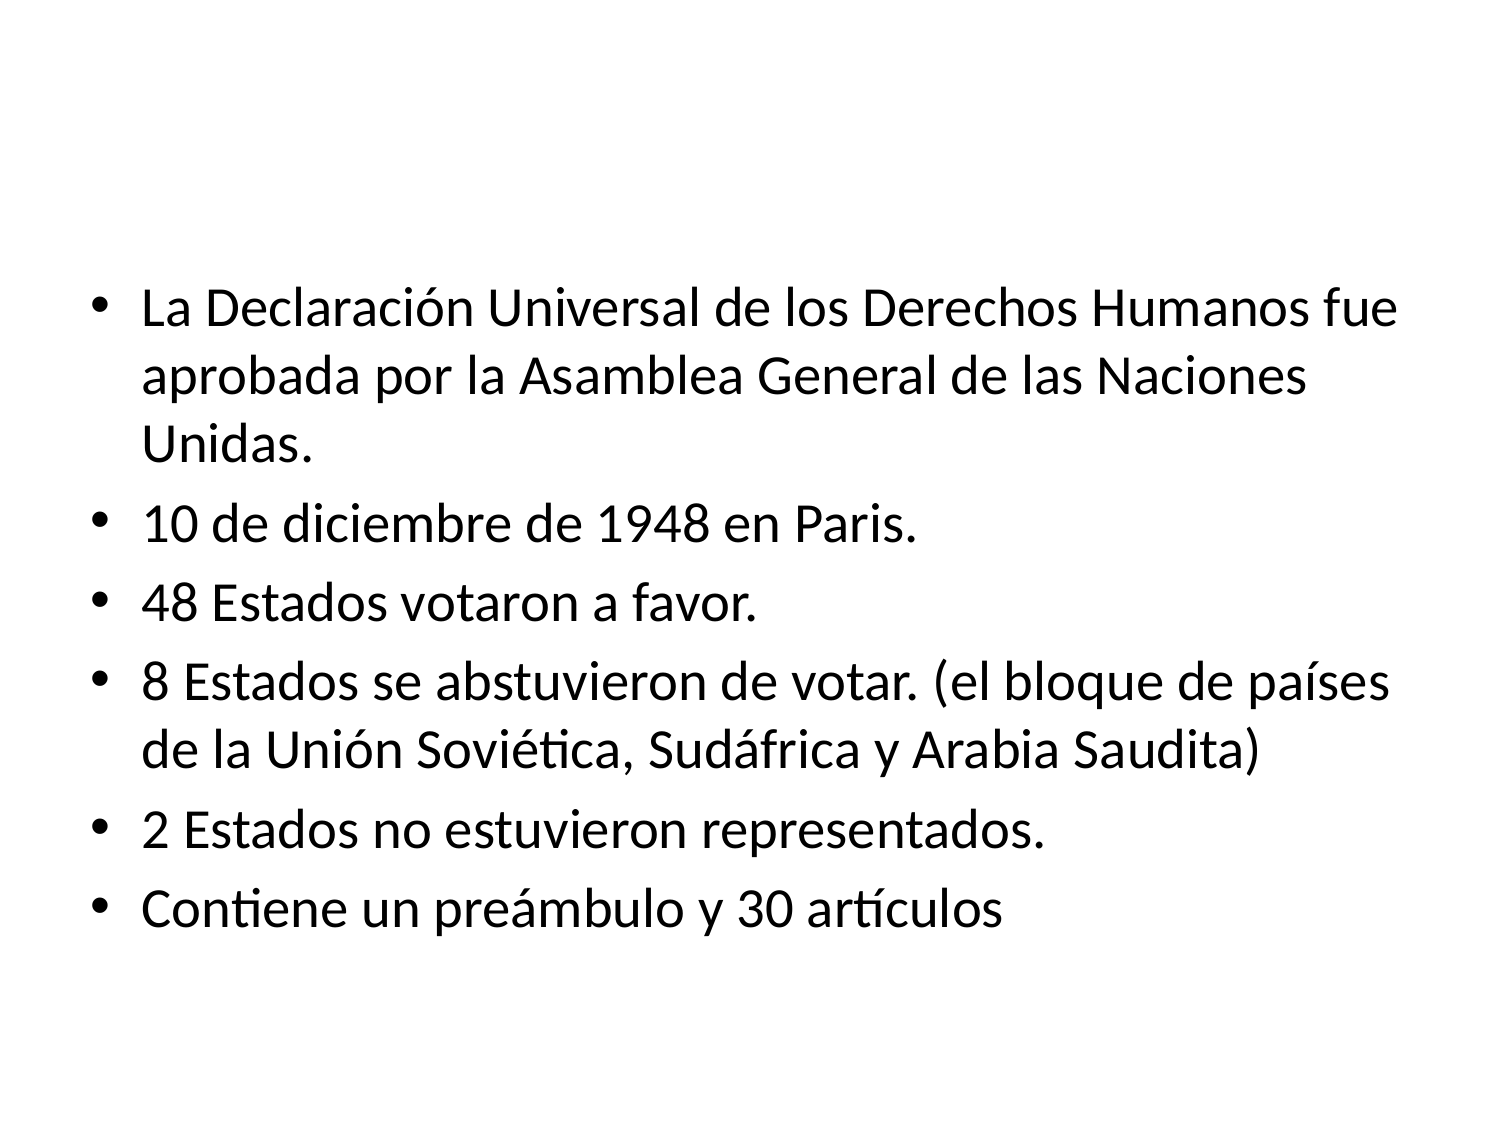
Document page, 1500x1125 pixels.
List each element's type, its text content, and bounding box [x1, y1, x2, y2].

list La Declaración Universal de los Derechos Humanos fue aprobada por la Asamblea General de las Naciones Unidas. 10 de diciembre de 1948 en Paris. 48 Estados votaron a favor. 8 Estados se abstuvieron de votar. (el bloque de países de la Unión Soviética, Sudáfrica y Arabia Saudita) 2 Estados no estuvieron representados. Contiene un preámbulo y 30 artículos [75, 262, 1425, 1005]
